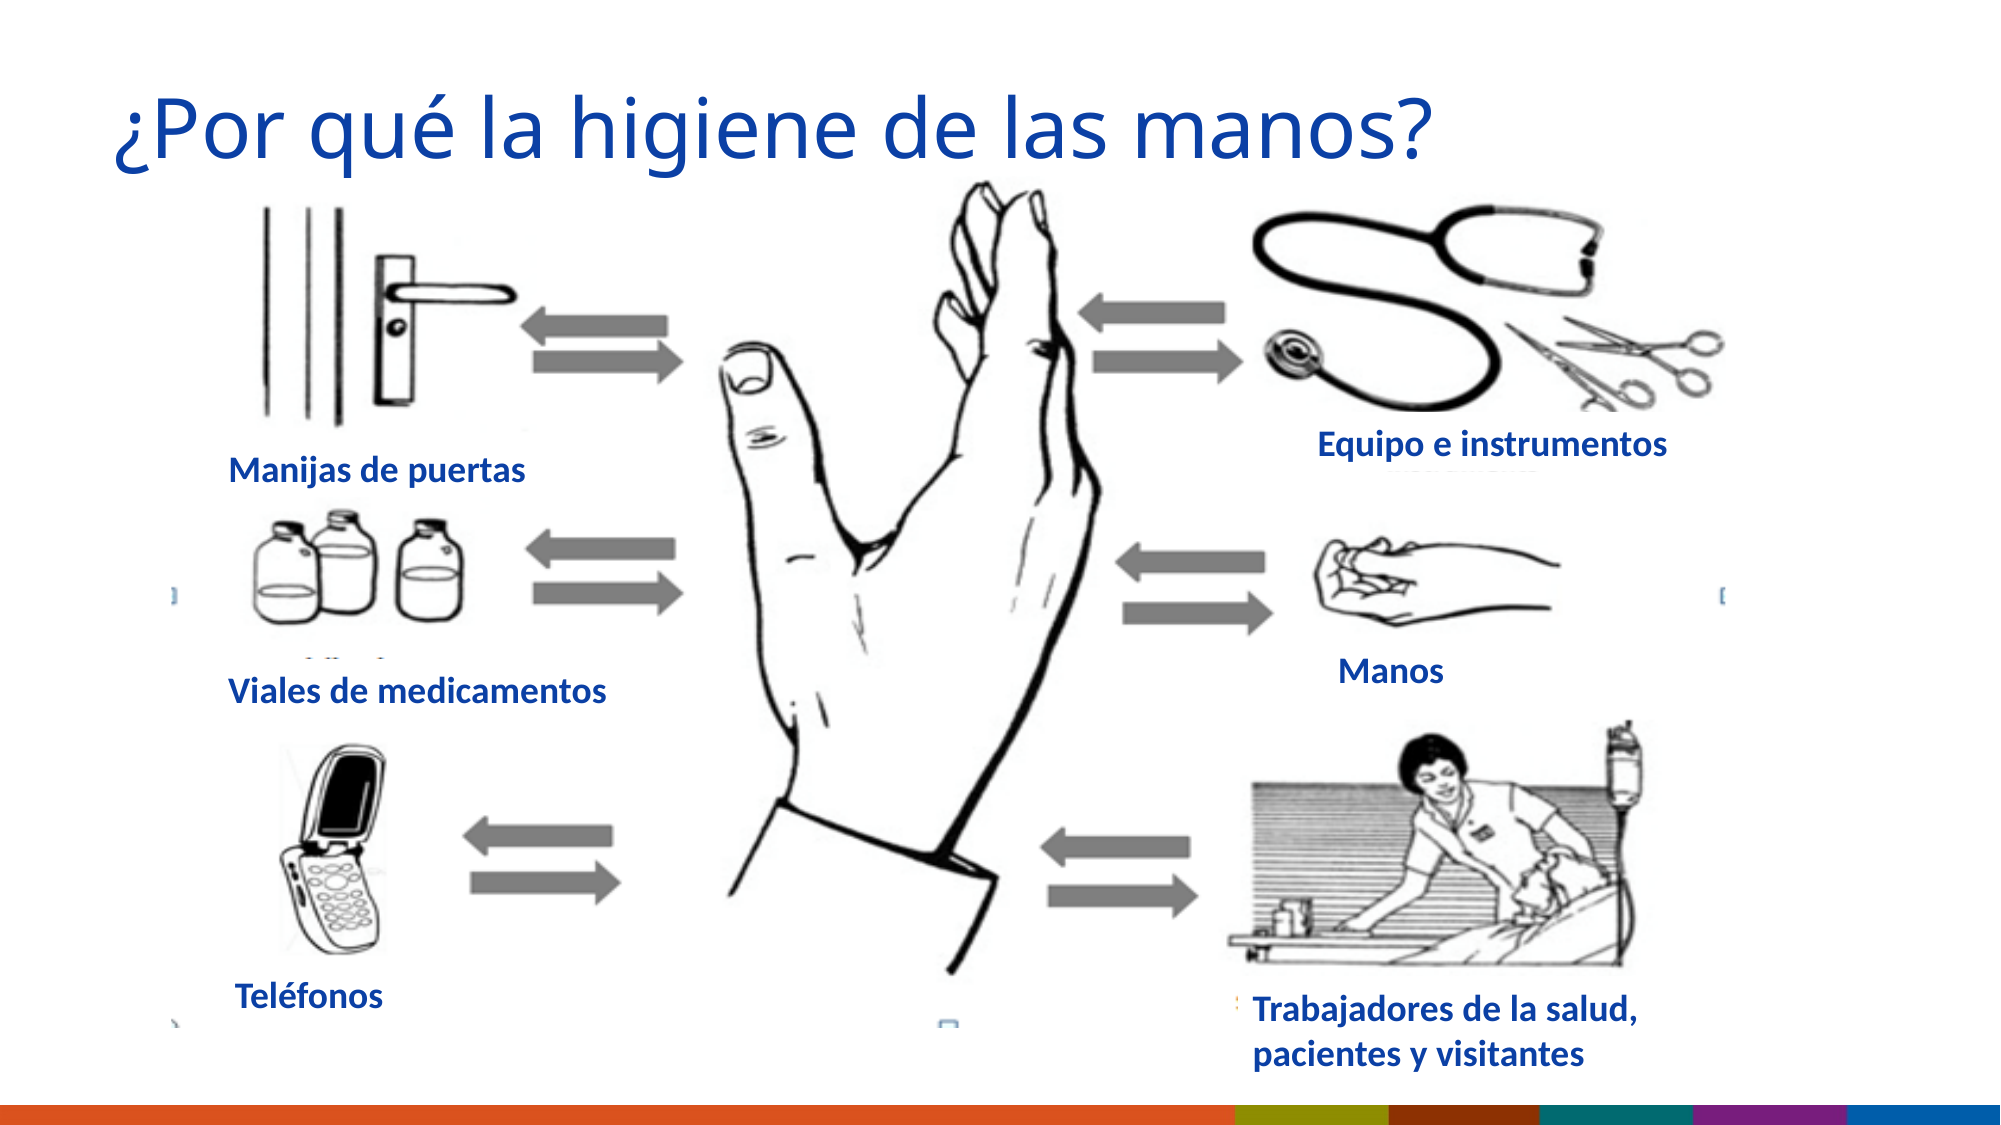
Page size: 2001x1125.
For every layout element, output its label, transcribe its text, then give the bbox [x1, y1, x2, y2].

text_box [171, 176, 1731, 1083]
picture [0, 1105, 2000, 1125]
title ¿Por qué la higiene de las manos? [99, 38, 1900, 183]
